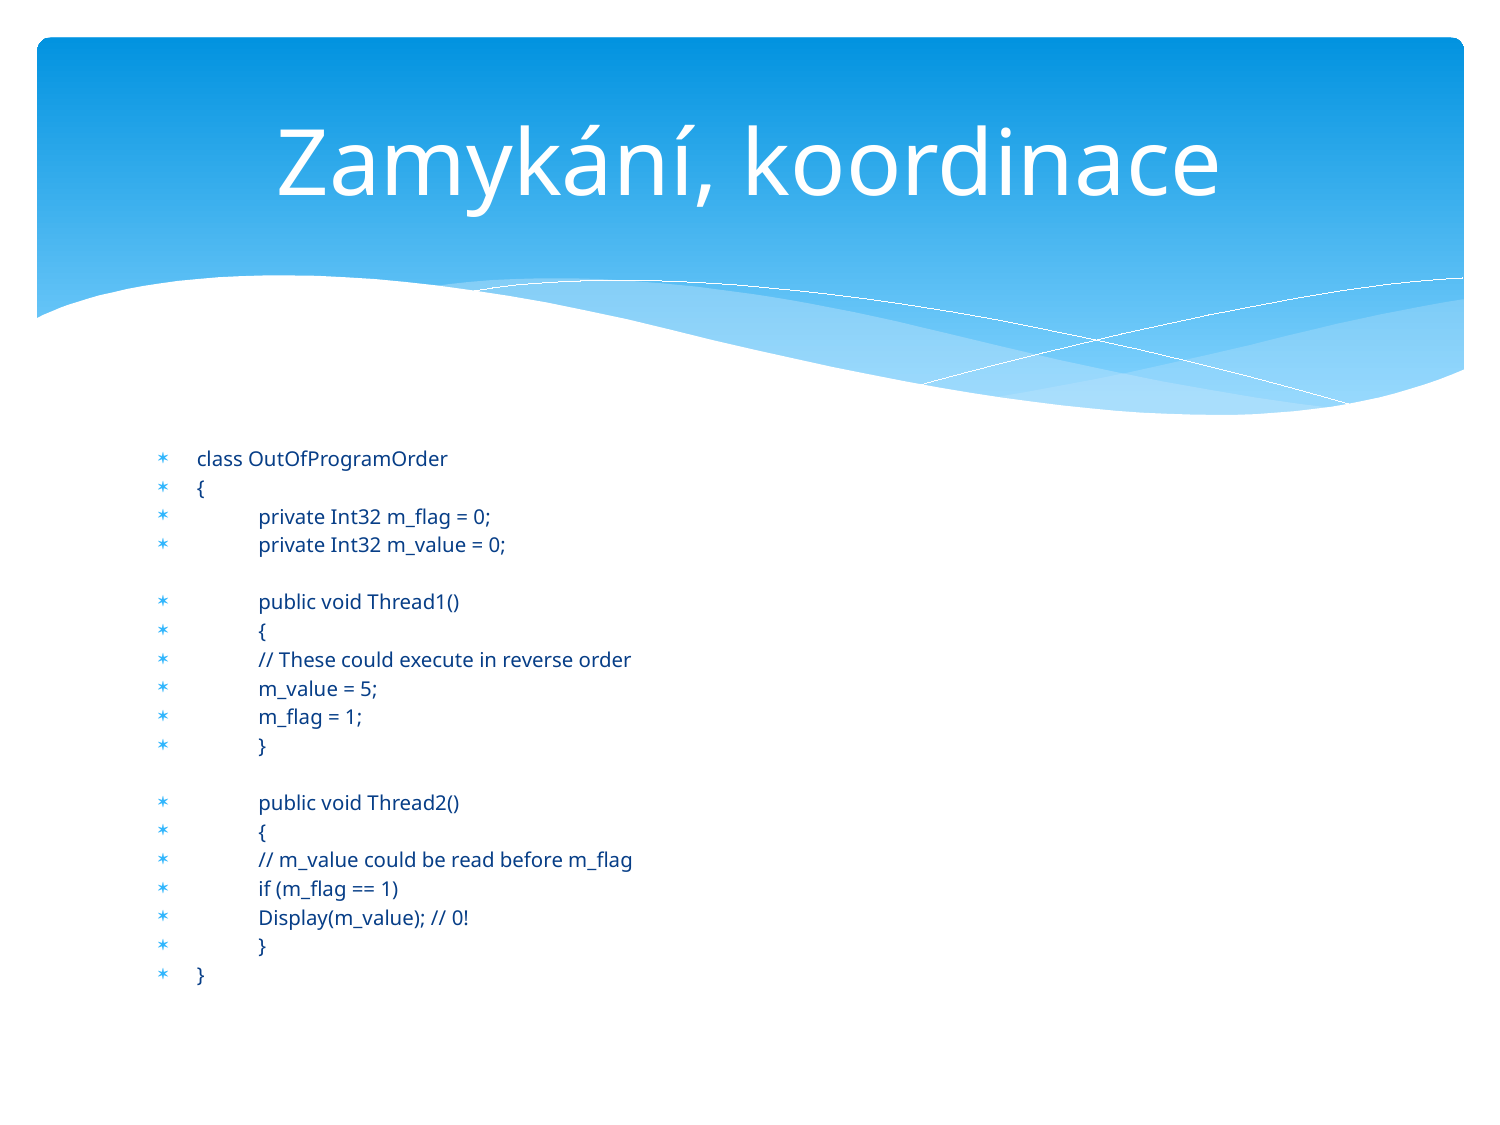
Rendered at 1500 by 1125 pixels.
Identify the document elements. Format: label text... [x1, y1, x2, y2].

list class OutOfProgramOrder { private Int32 m_flag = 0; private Int32 m_value = 0; public void Thread1() { // These could execute in reverse order m_value = 5; m_flag = 1; } public void Thread2() { // m_value could be read before m_flag if (m_flag == 1) Display(m_value); // 0! } } [143, 438, 1359, 1005]
title Zamykání, koordinace [75, 55, 1425, 261]
